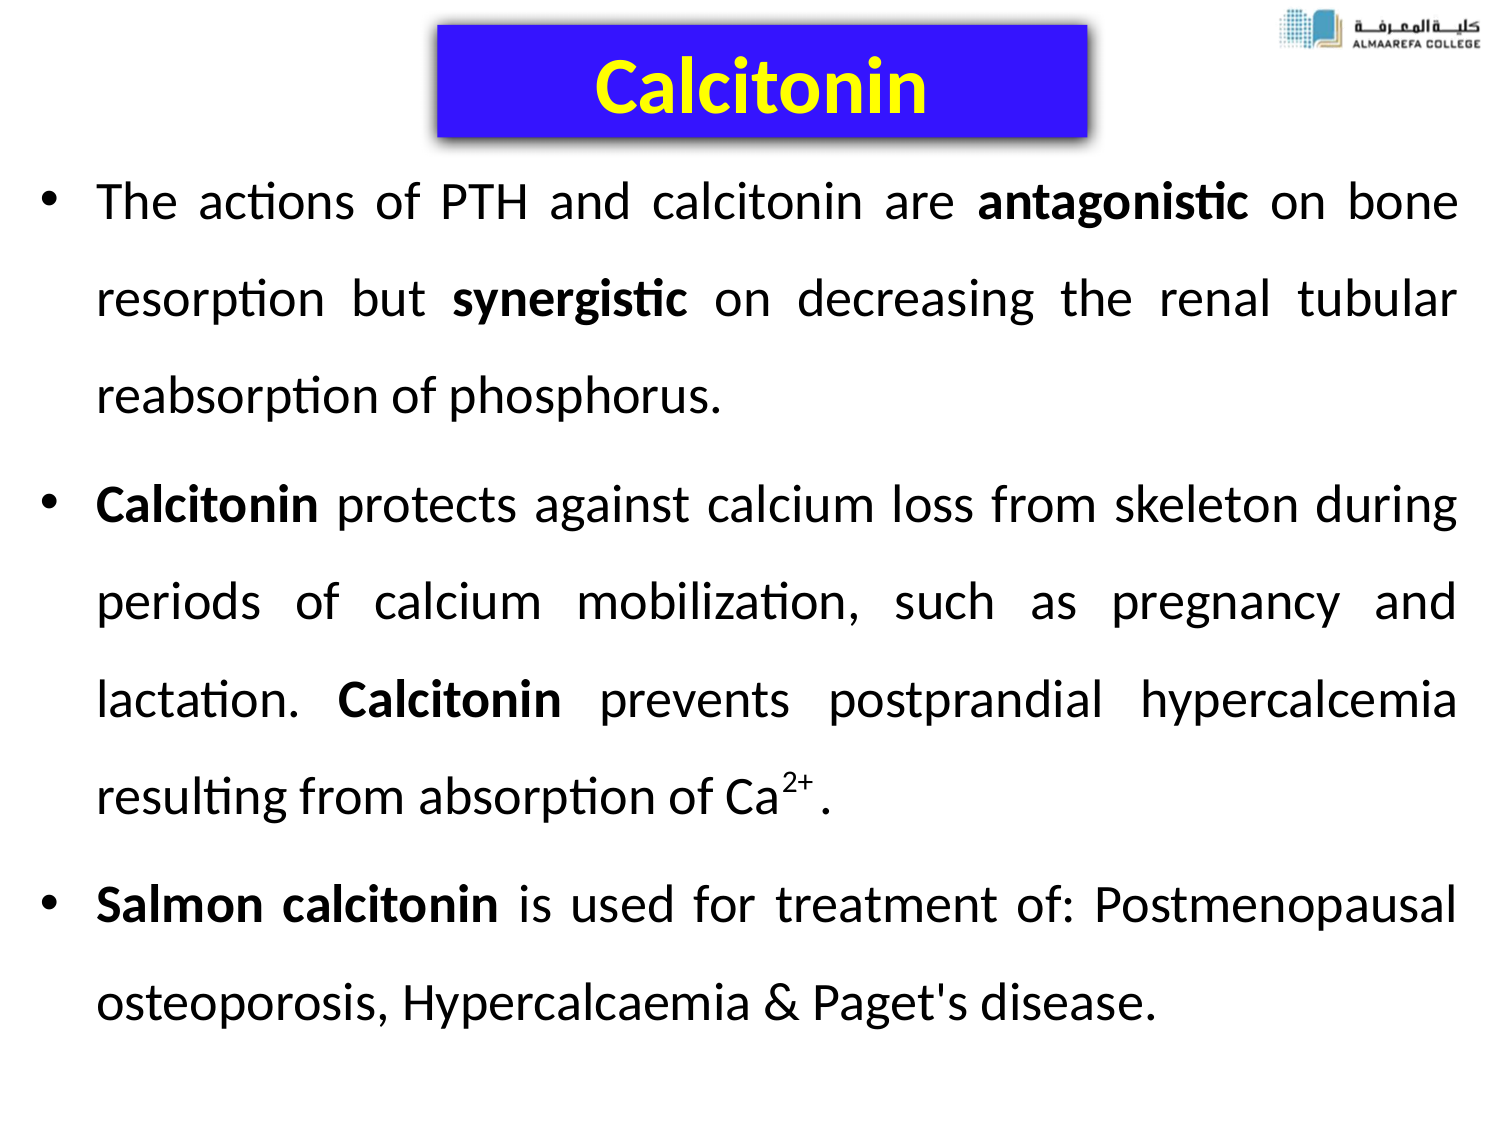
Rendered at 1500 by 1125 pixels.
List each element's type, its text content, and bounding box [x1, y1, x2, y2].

list The actions of PTH and calcitonin are antagonistic on bone resorption but synergistic on decreasing the renal tubular reabsorption of phosphorus. Calcitonin protects against calcium loss from skeleton during periods of calcium mobilization, such as pregnancy and lactation. Calcitonin prevents postprandial hypercalcemia resulting from absorption of Ca2+ . Salmon calcitonin is used for treatment of: Postmenopausal osteoporosis, Hypercalcaemia & Paget's disease. [24, 125, 1475, 1125]
text_box Calcitonin [437, 24, 1088, 138]
picture [1275, 0, 1485, 65]
